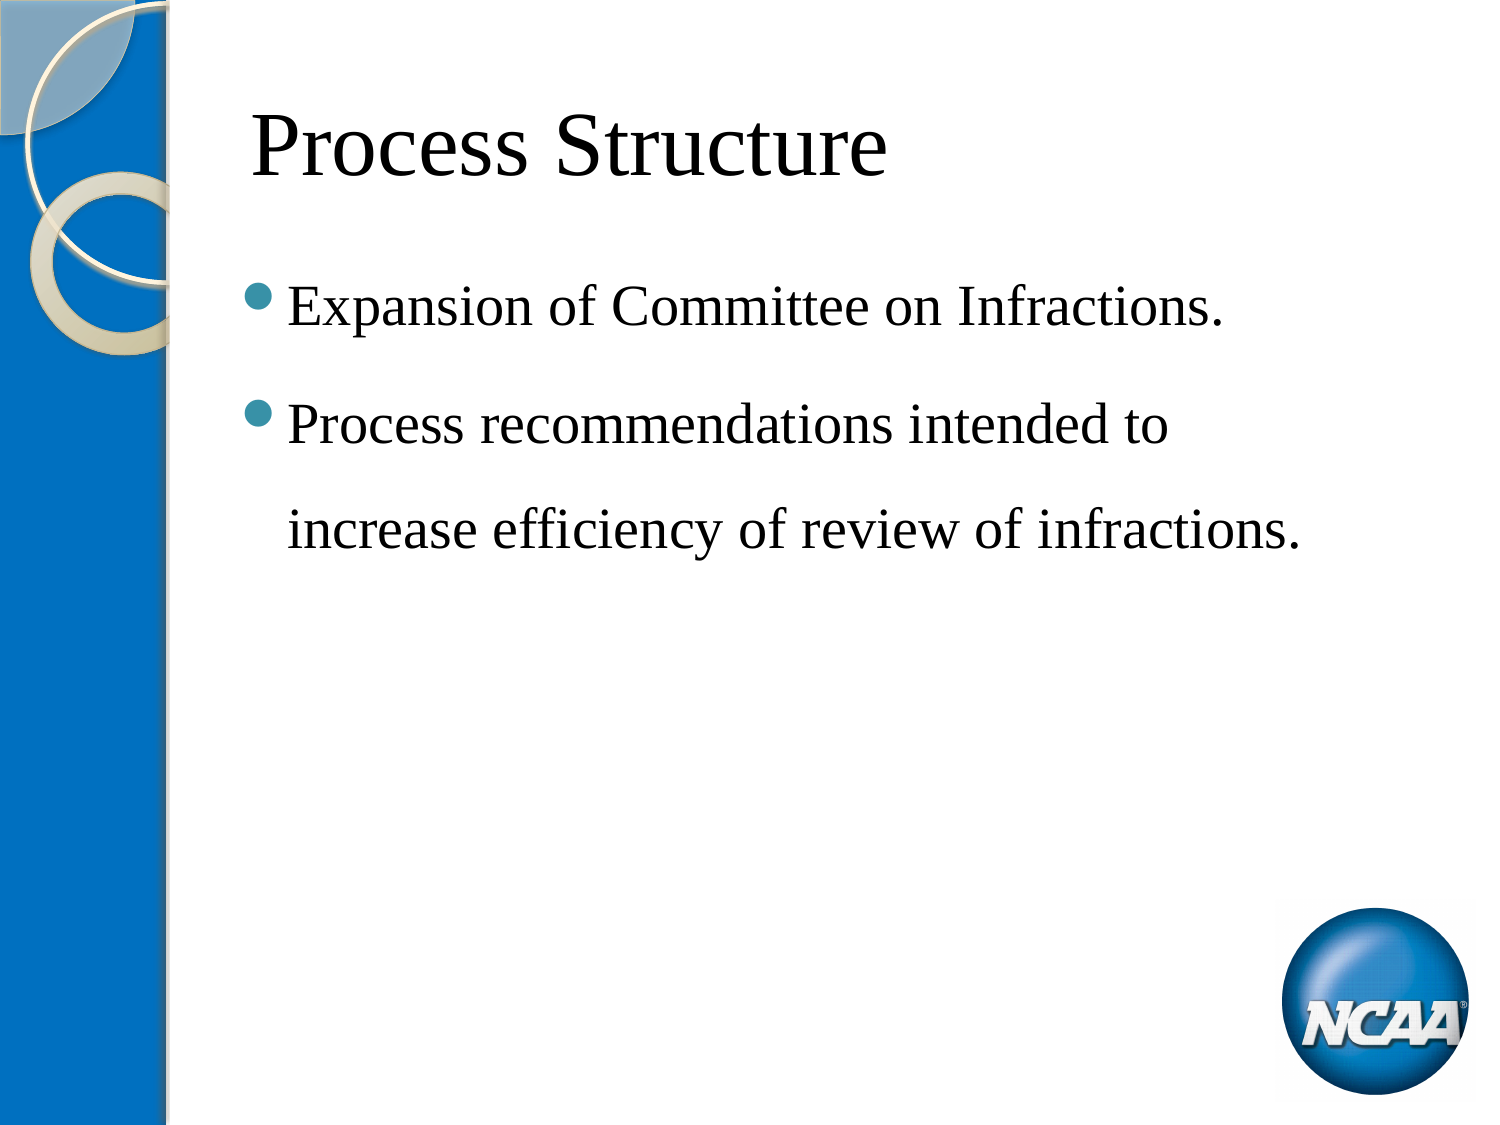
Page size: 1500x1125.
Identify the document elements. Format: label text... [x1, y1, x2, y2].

list Expansion of Committee on Infractions. Process recommendations intended to increase efficiency of review of infractions. [212, 224, 1338, 725]
picture [1274, 900, 1477, 1102]
title Process Structure [235, 45, 1466, 233]
